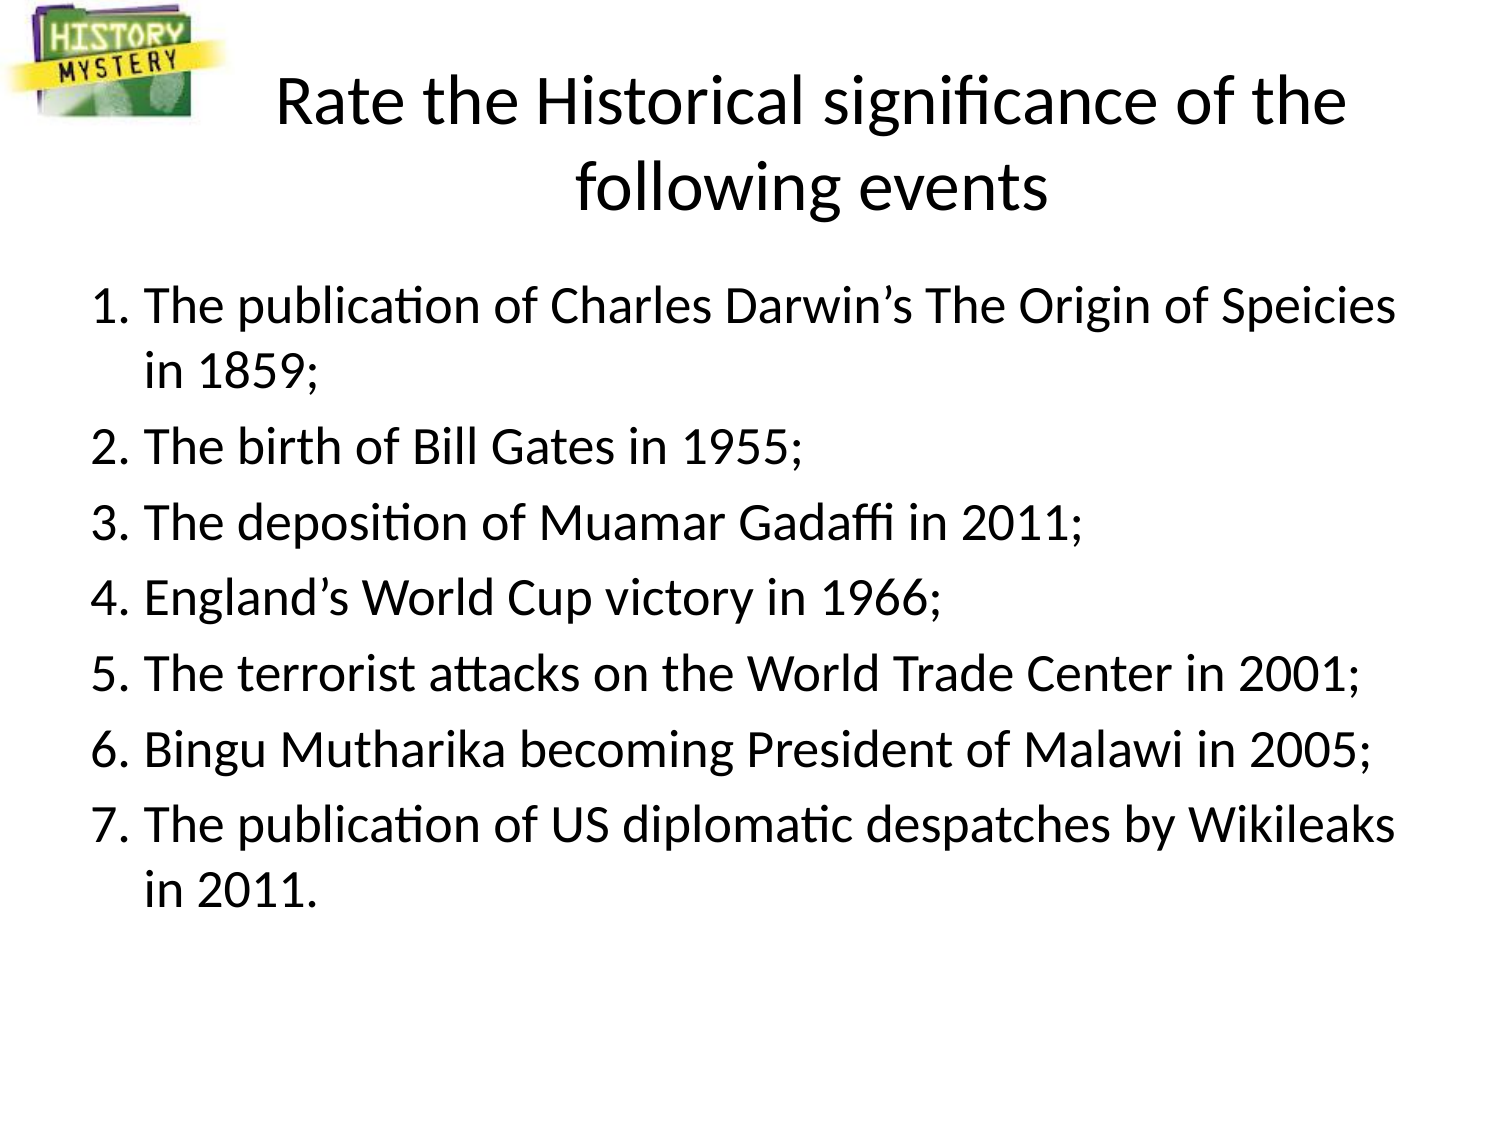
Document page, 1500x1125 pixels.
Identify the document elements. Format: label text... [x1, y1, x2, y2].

picture [0, 0, 235, 138]
title Rate the Historical significance of the following events [200, 45, 1425, 233]
list The publication of Charles Darwin’s The Origin of Speicies in 1859; The birth of Bill Gates in 1955; The deposition of Muamar Gadaffi in 2011; England’s World Cup victory in 1966; The terrorist attacks on the World Trade Center in 2001; Bingu Mutharika becoming President of Malawi in 2005; The publication of US diplomatic despatches by Wikileaks in 2011. [75, 262, 1425, 1005]
